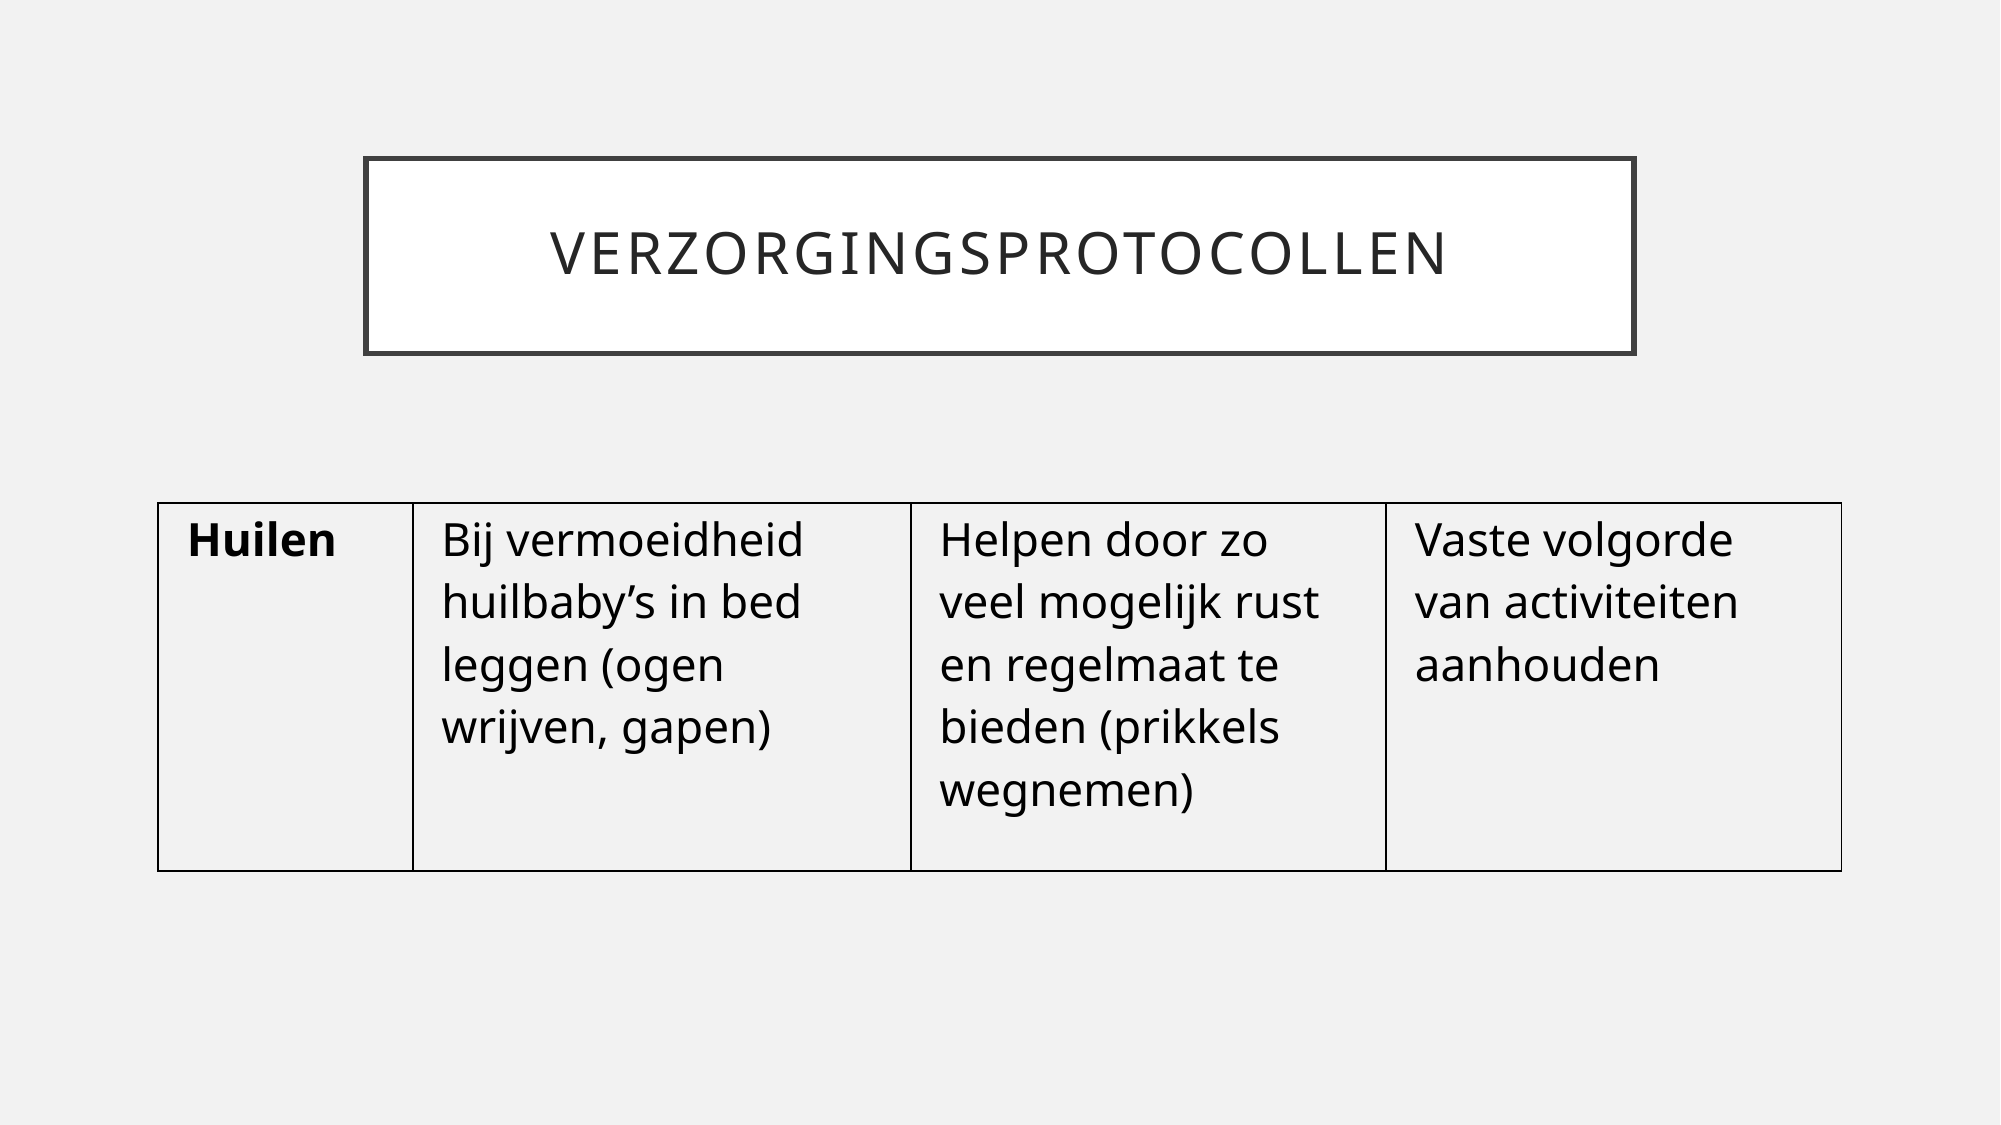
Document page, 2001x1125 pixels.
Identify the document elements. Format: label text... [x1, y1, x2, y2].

table_header Bij vermoeidheid huilbaby’s in bed leggen (ogen wrijven, gapen) [414, 504, 910, 870]
title verzorgingsprotocollen [363, 156, 1637, 356]
table_header Vaste volgorde van activiteiten aanhouden [1387, 504, 1841, 870]
table_header Helpen door zo veel mogelijk rust en regelmaat te bieden (prikkels wegnemen) [912, 504, 1385, 870]
table_header Huilen [159, 504, 412, 870]
